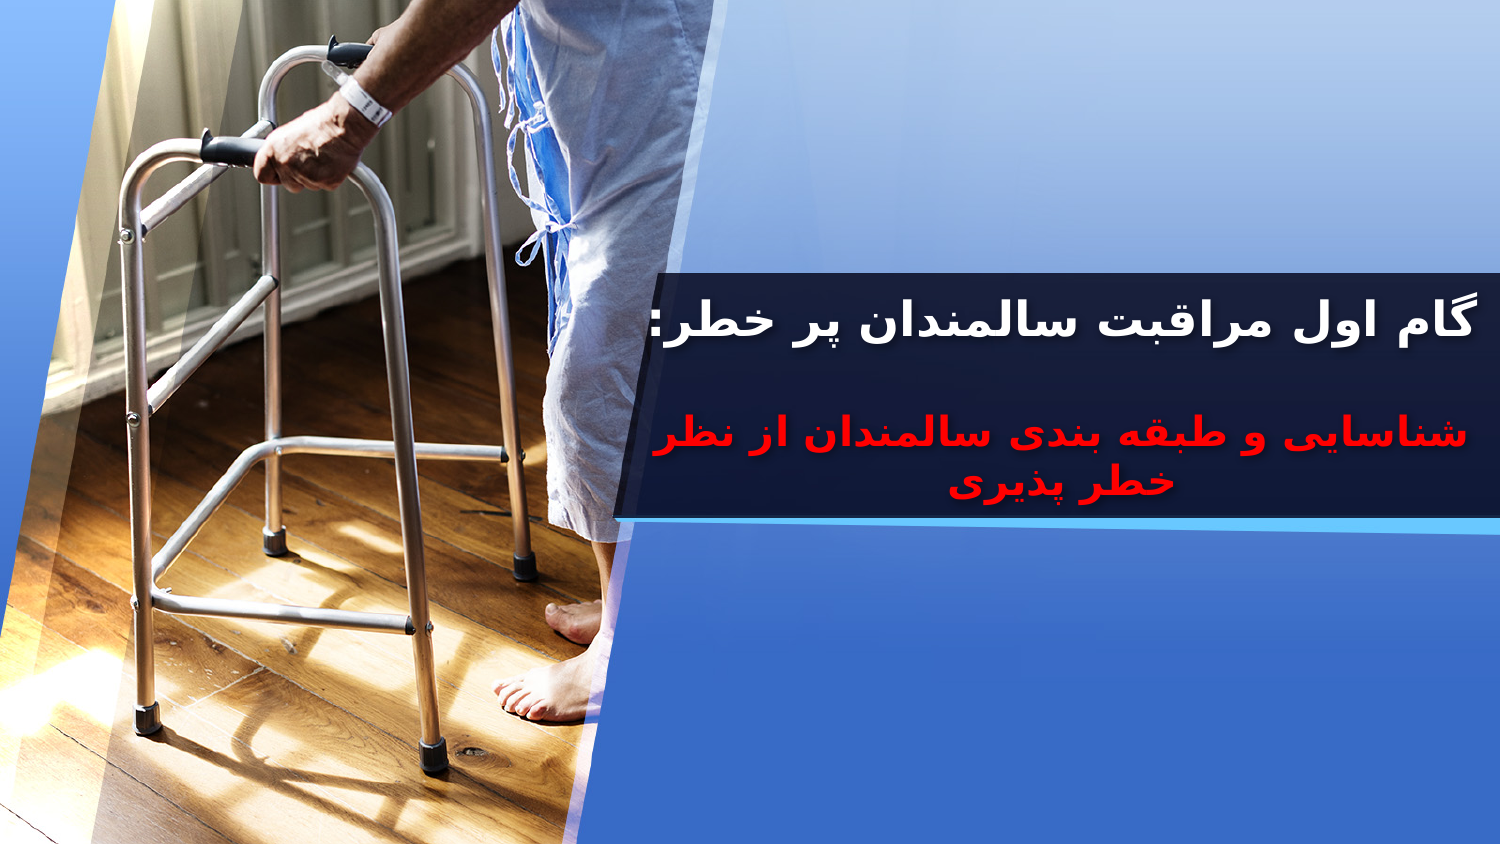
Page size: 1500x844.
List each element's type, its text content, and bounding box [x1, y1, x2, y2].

title گام اول مراقبت سالمندان پر خطر: شناسایی و طبقه بندی سالمندان از نظر خطر پذیری [624, 271, 1500, 522]
picture [0, 0, 1500, 844]
